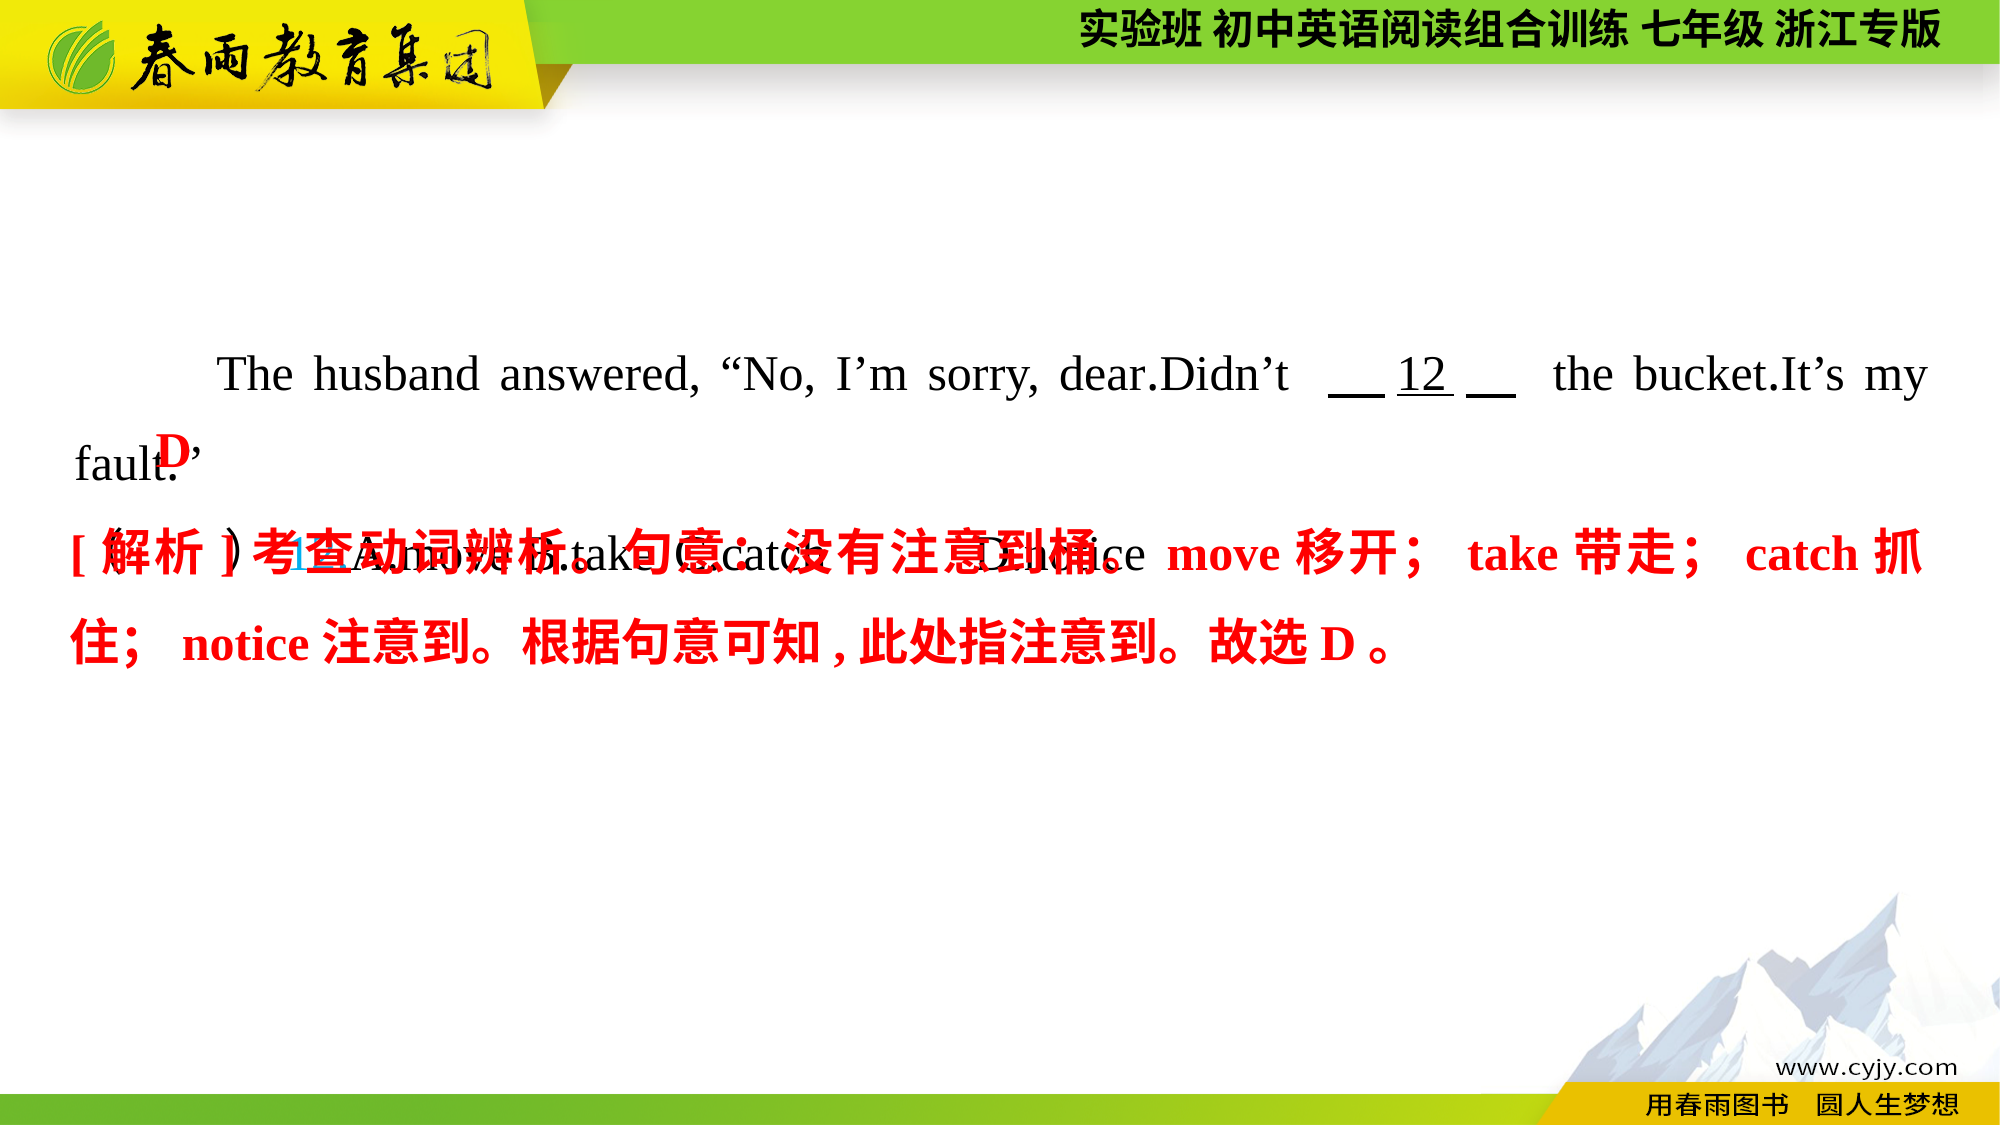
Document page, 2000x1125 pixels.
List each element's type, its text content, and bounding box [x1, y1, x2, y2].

list The husband answered, “No, I’m sorry, dear.Didn’t 12 the bucket.It’s my fault.” （ ）12.A.move B.take C.catch D.notice [59, 303, 1944, 489]
text_box D [140, 409, 207, 483]
picture [0, 0, 2000, 1125]
text_box [解析]考查动词辨析。句意：没有注意到桶。move移开；take带走；catch抓住；notice注意到。根据句意可知,此处指注意到。故选D。 [54, 483, 1939, 679]
